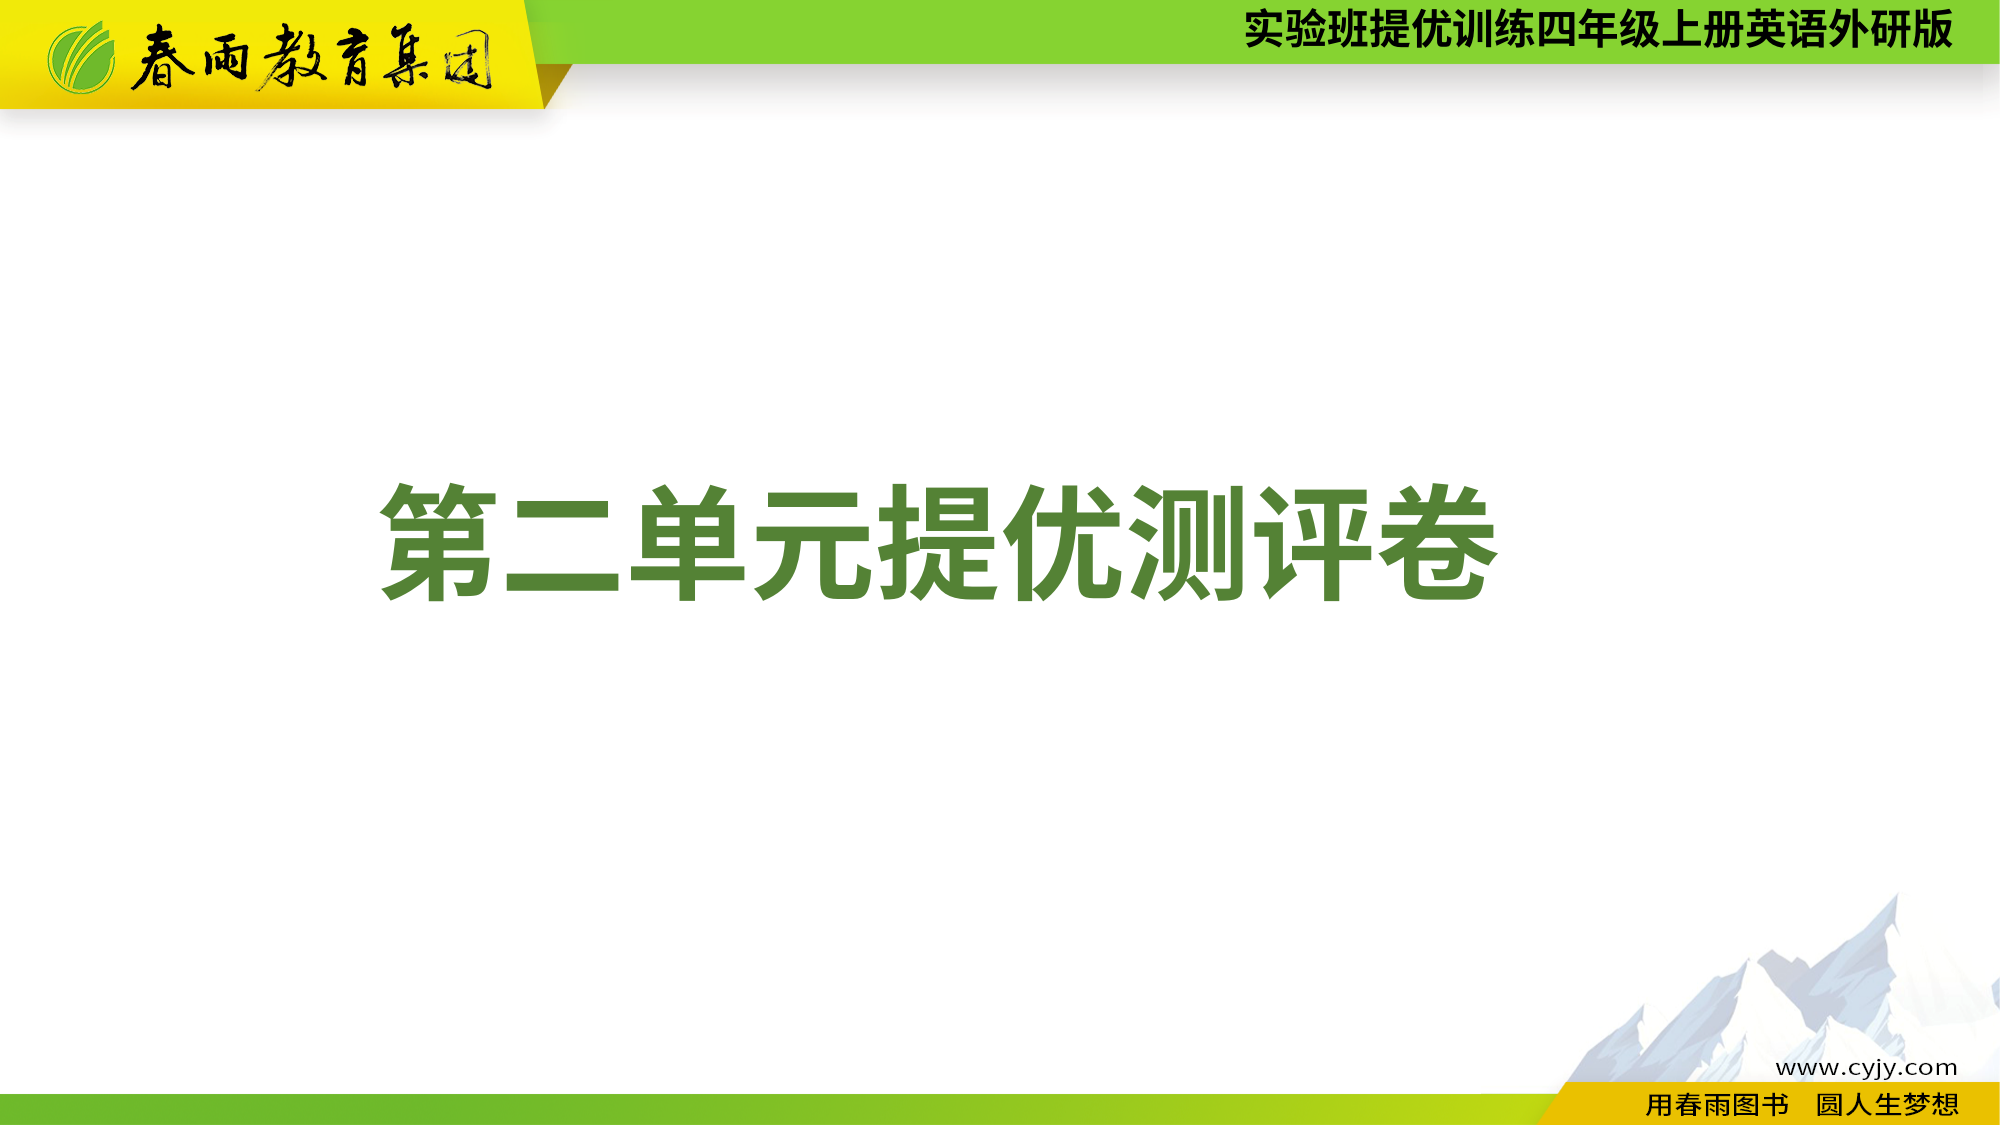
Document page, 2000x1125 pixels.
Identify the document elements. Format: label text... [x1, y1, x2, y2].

text_box 第二单元提优测评卷 [0, 382, 2000, 623]
picture [0, 623, 2000, 1125]
picture [0, 0, 2000, 382]
